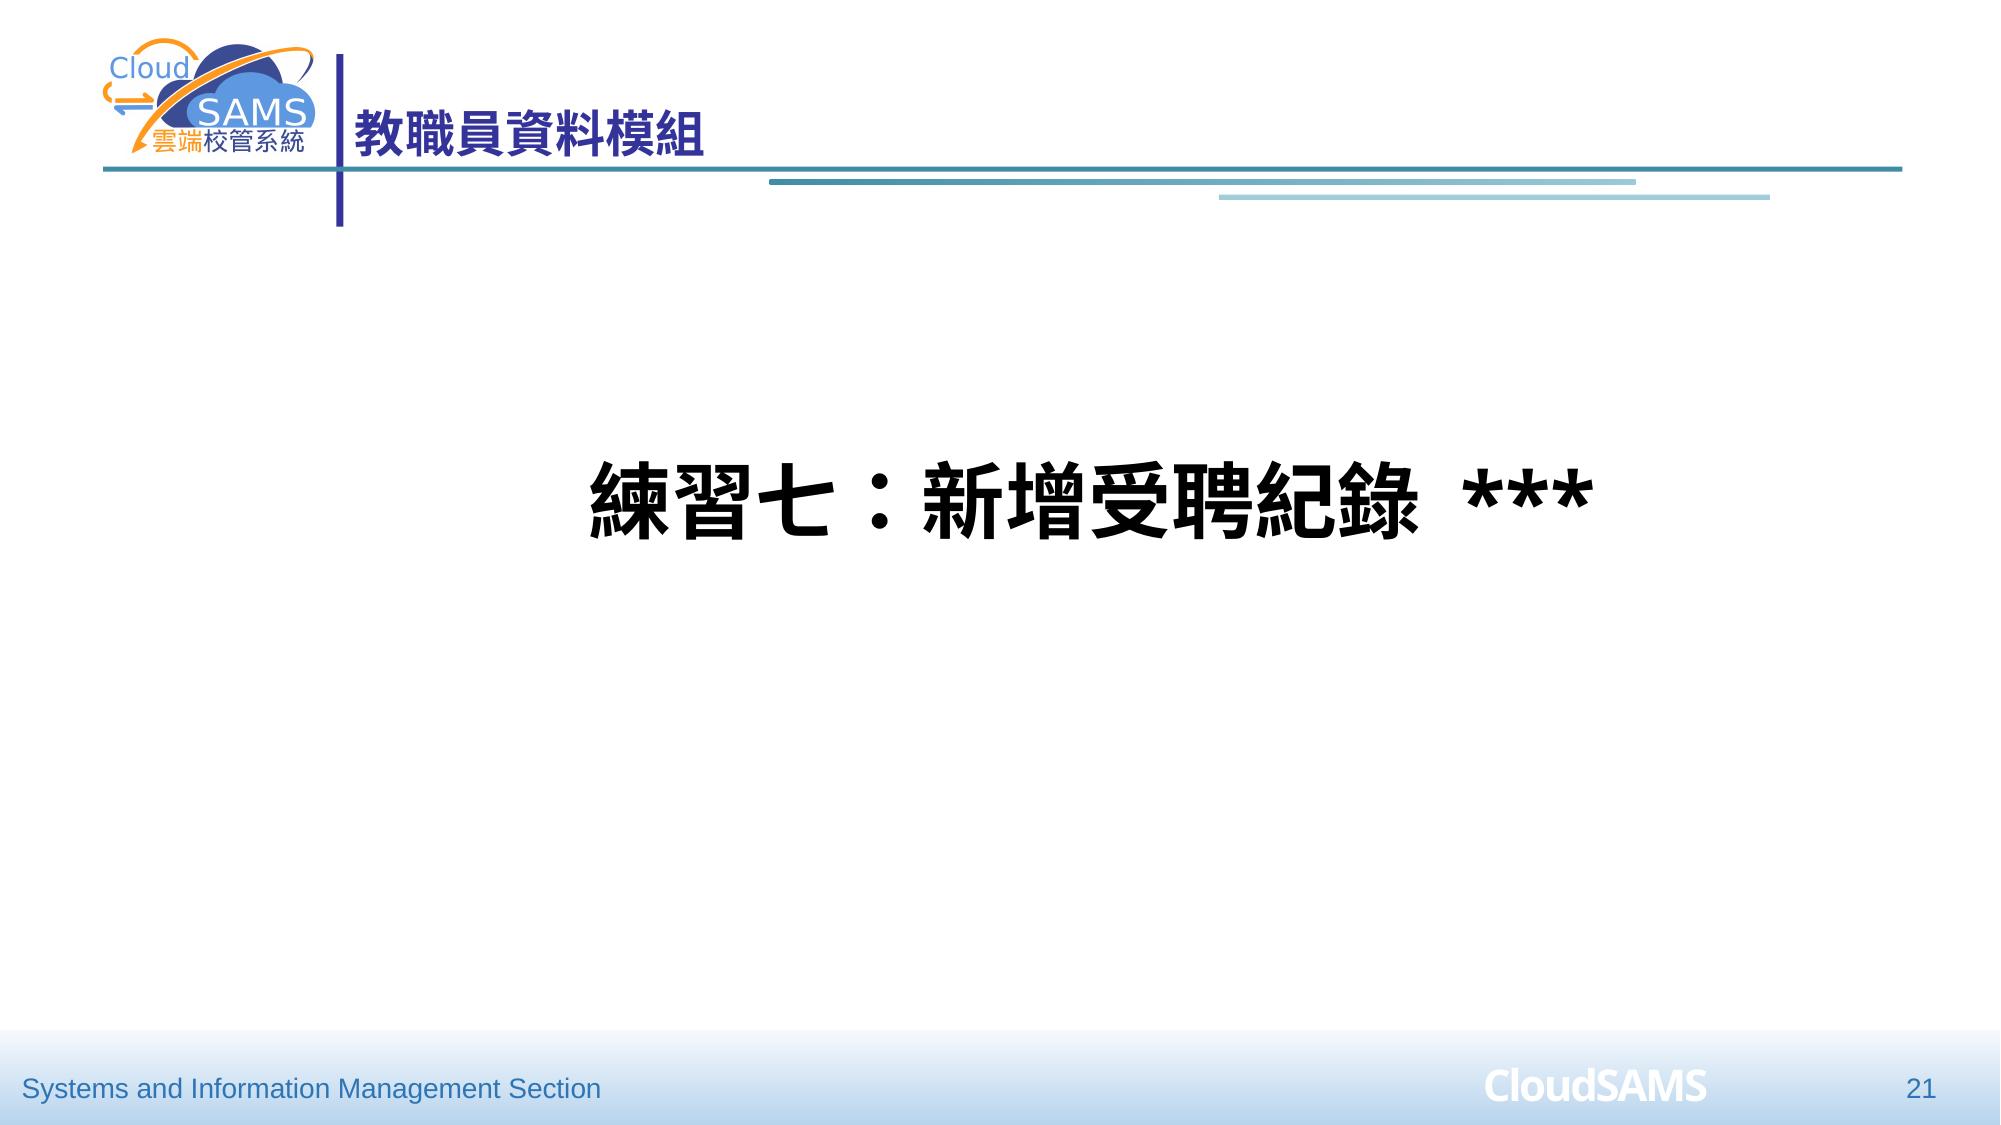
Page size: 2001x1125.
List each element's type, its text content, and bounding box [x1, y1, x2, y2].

text_box 練習七：新增受聘紀錄 *** [568, 441, 1617, 557]
slide_number 21 [1755, 1063, 1952, 1125]
title 教職員資料模組 [340, 44, 1907, 170]
picture [87, 7, 349, 175]
